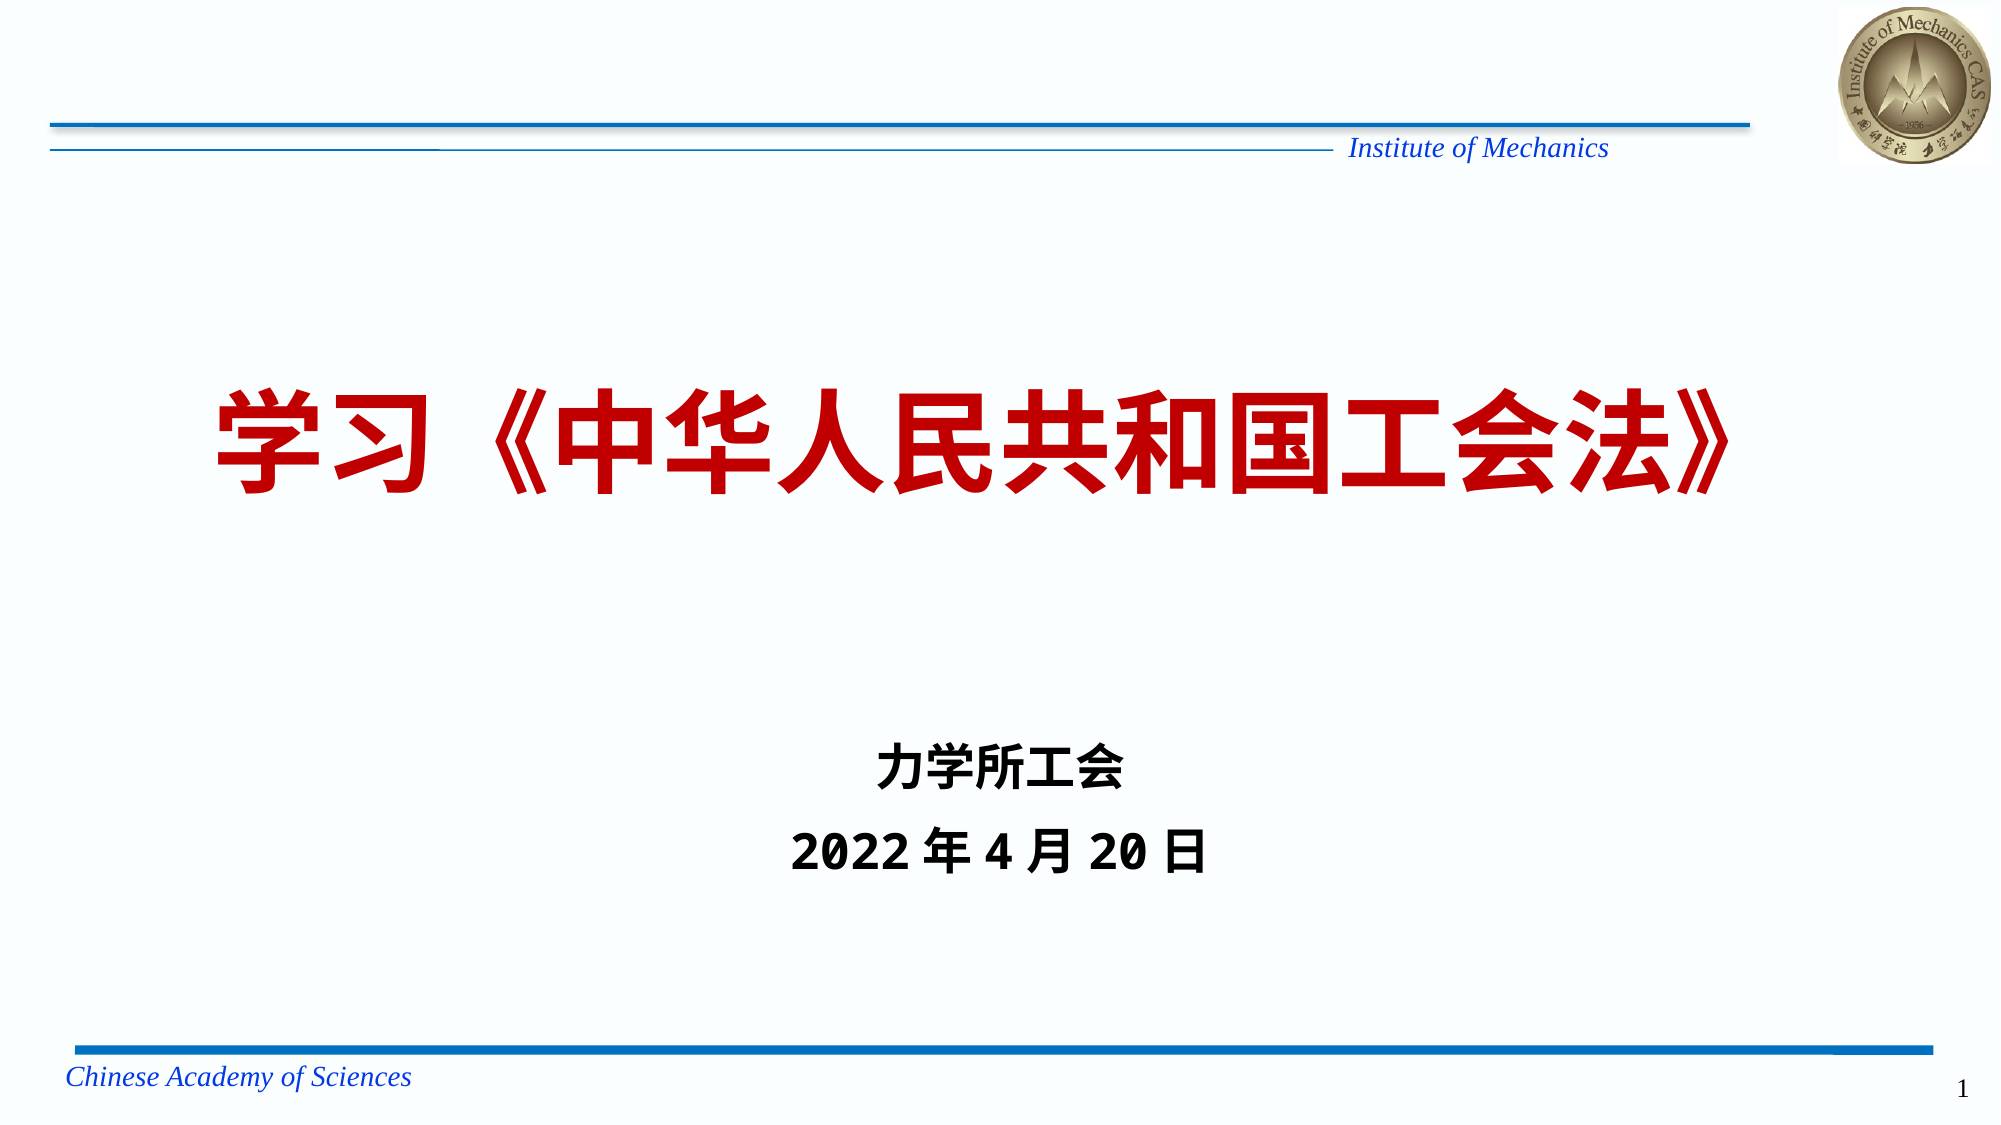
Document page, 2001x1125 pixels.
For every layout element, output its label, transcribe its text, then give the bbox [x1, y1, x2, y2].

text_box 力学所工会 2022年4月20日 [342, 703, 1658, 887]
text_box 学习《中华人民共和国工会法》 [103, 385, 1897, 515]
picture [1838, 6, 1991, 164]
slide_number 1 [1516, 1063, 1984, 1125]
